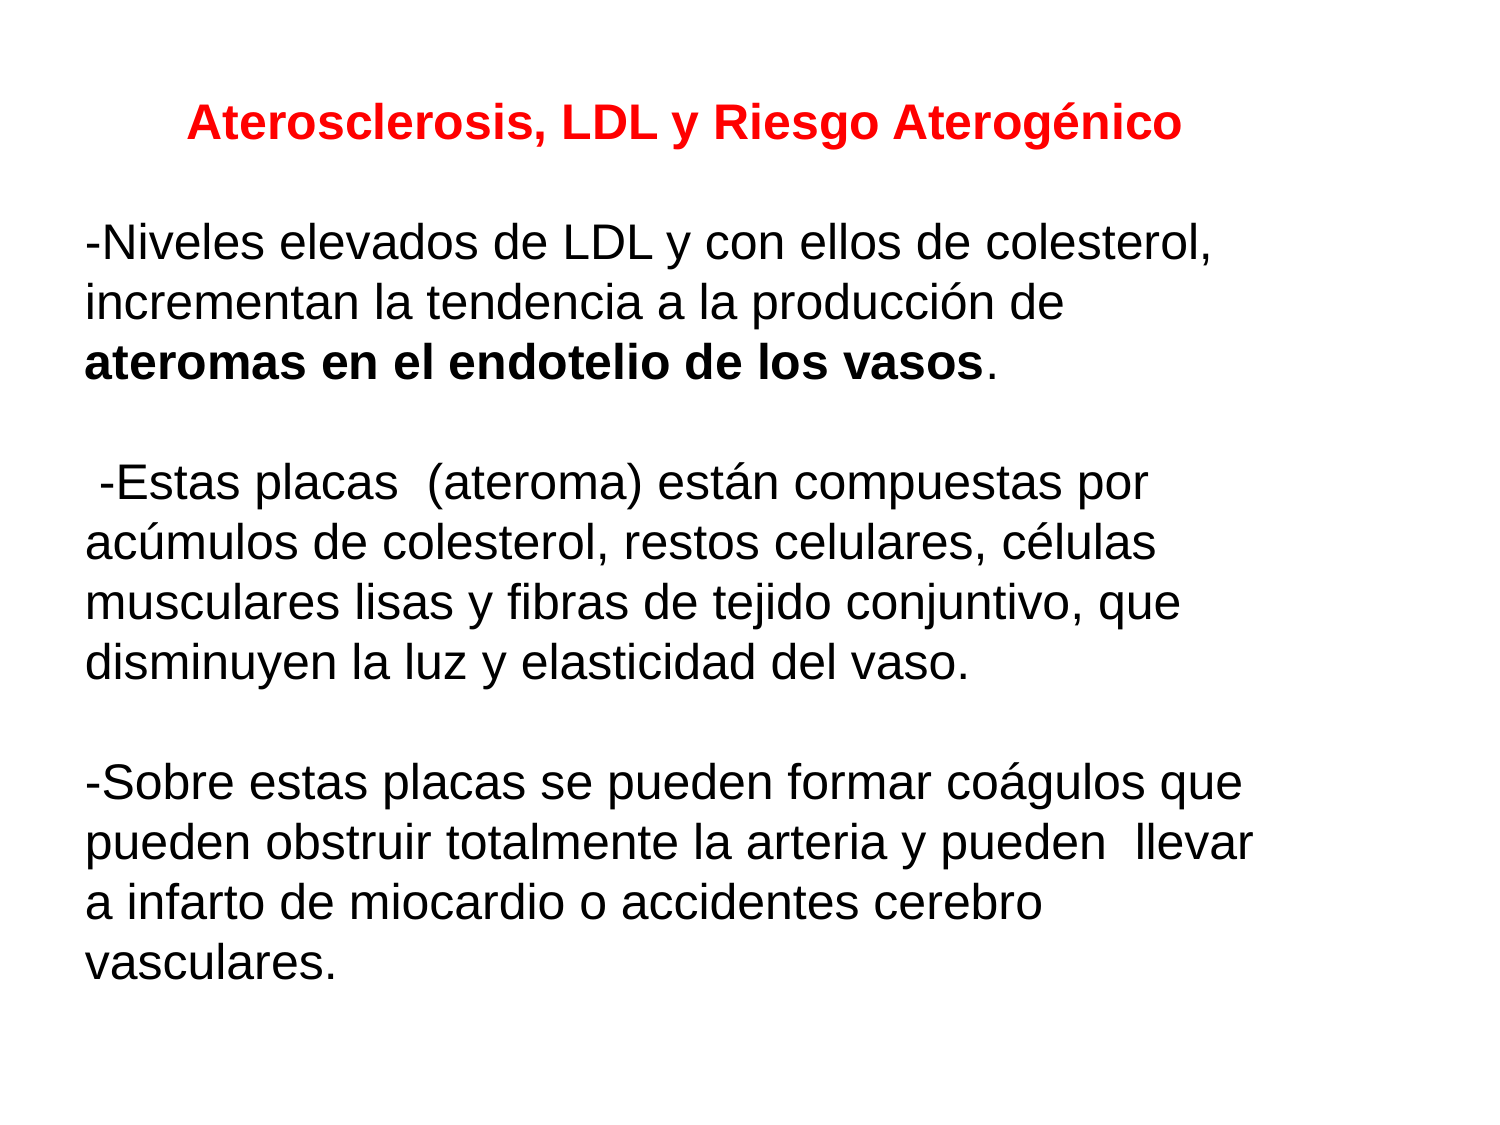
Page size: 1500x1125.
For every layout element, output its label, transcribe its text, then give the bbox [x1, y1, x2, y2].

text_box Aterosclerosis, LDL y Riesgo Aterogénico -Niveles elevados de LDL y con ellos de colesterol, incrementan la tendencia a la producción de ateromas en el endotelio de los vasos. -Estas placas (ateroma) están compuestas por acúmulos de colesterol, restos celulares, células musculares lisas y fibras de tejido conjuntivo, que disminuyen la luz y elasticidad del vaso. -Sobre estas placas se pueden formar coágulos que pueden obstruir totalmente la arteria y pueden llevar a infarto de miocardio o accidentes cerebro vasculares. [70, 81, 1301, 997]
